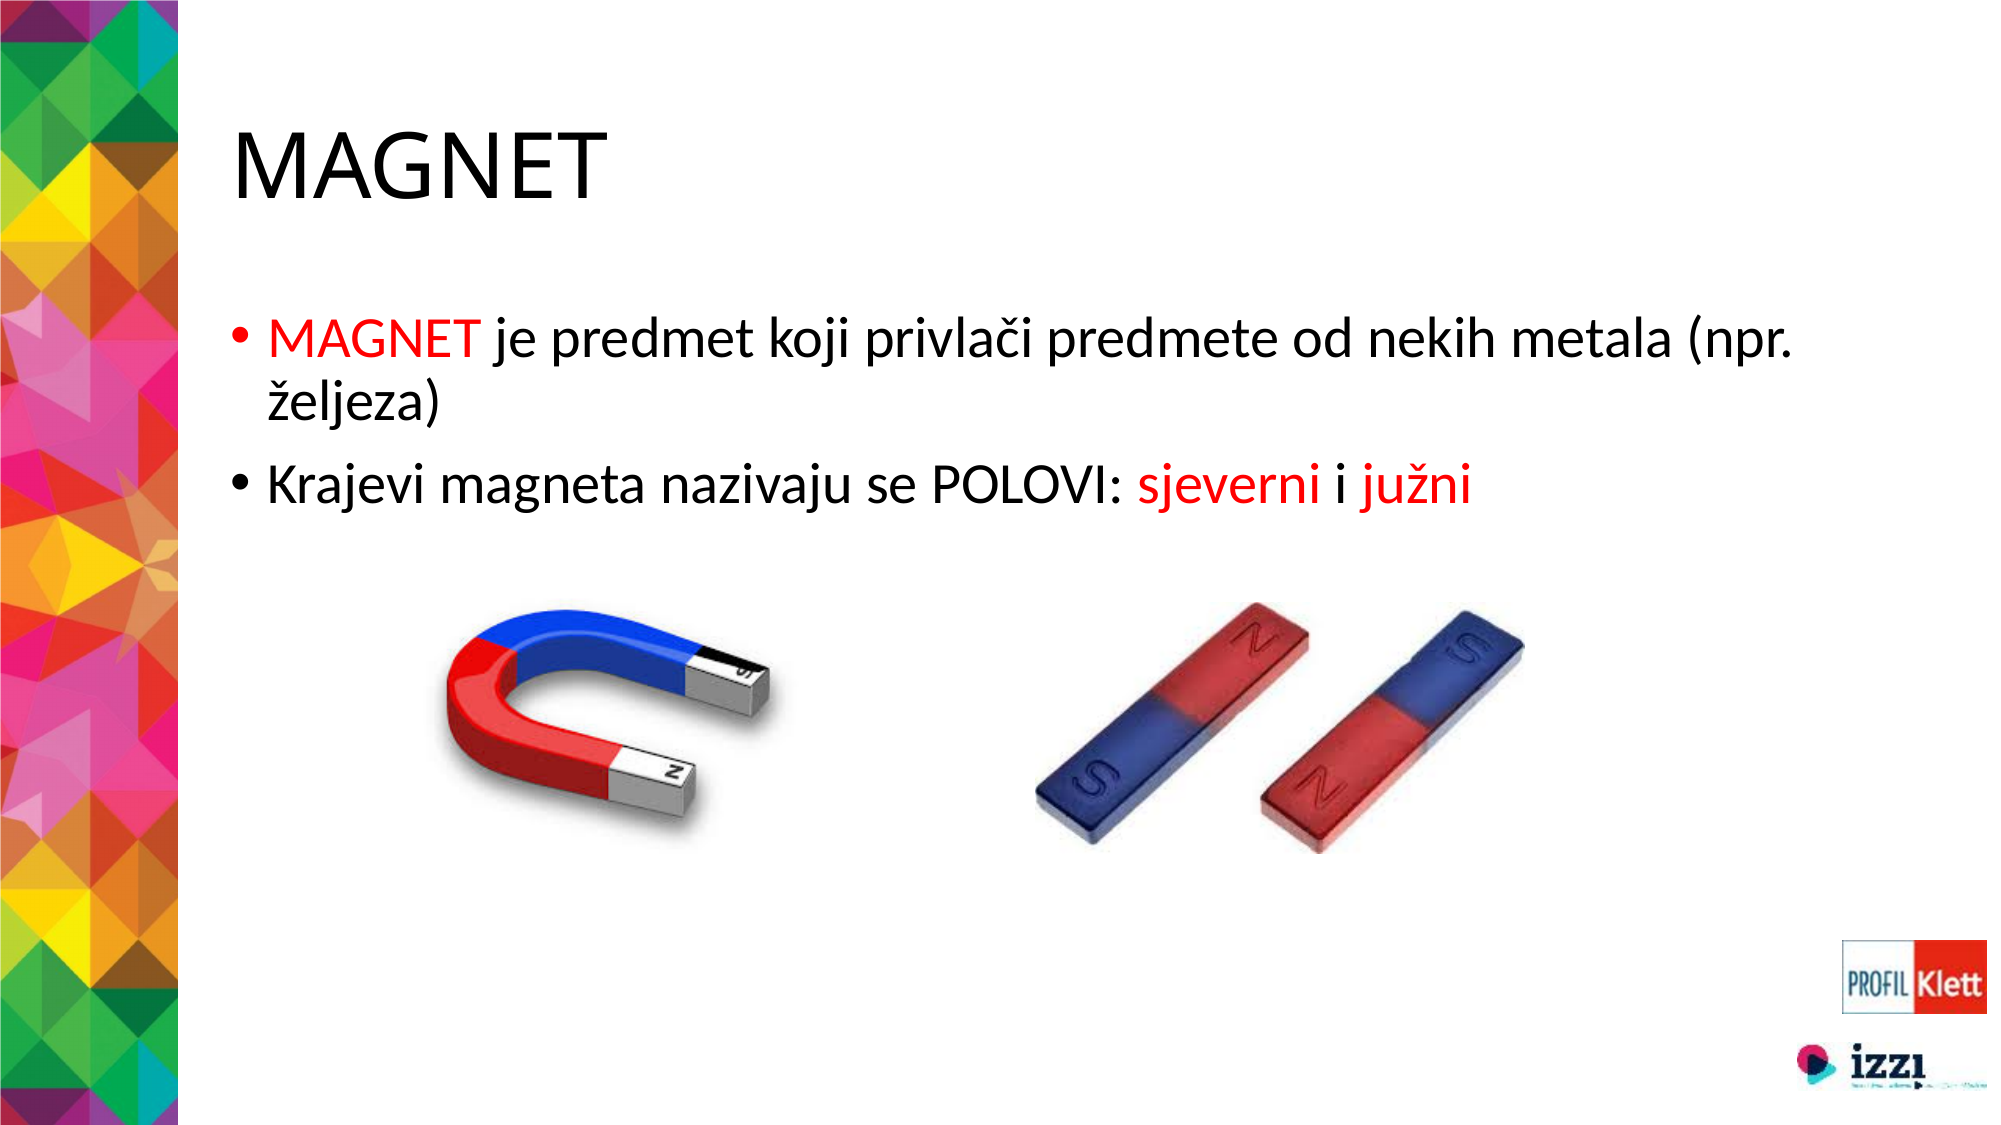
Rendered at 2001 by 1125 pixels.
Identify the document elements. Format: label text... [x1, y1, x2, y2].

picture [1797, 1042, 1987, 1091]
title MAGNET [214, 59, 1863, 278]
list MAGNET je predmet koji privlači predmete od nekih metala (npr. željeza) Krajevi magneta nazivaju se POLOVI: sjeverni i južni [214, 299, 1863, 1014]
picture [1863, 940, 1987, 1014]
picture [1035, 602, 1525, 854]
picture [397, 574, 839, 854]
picture [1, 2, 178, 1124]
